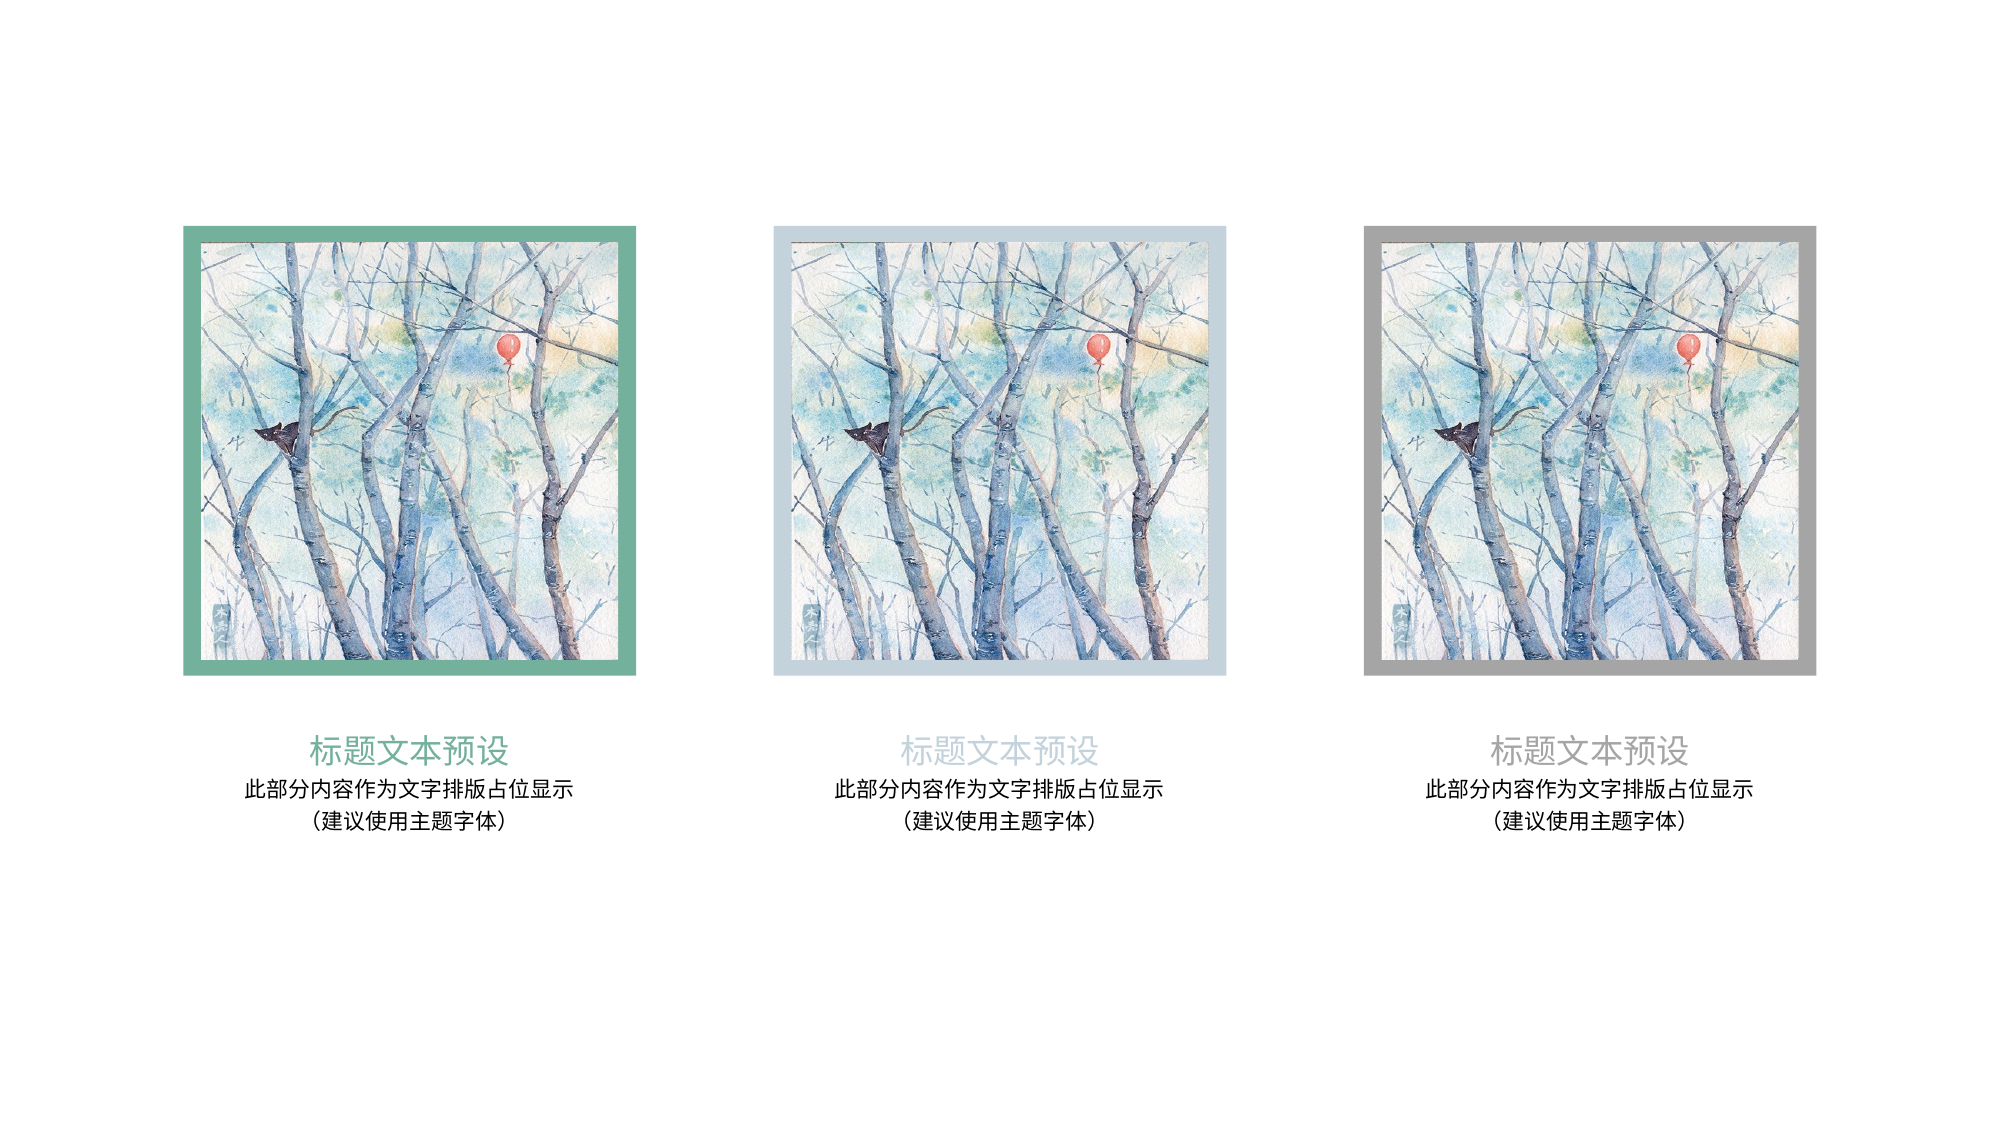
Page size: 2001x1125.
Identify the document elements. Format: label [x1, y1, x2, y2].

text_box [183, 225, 1817, 835]
